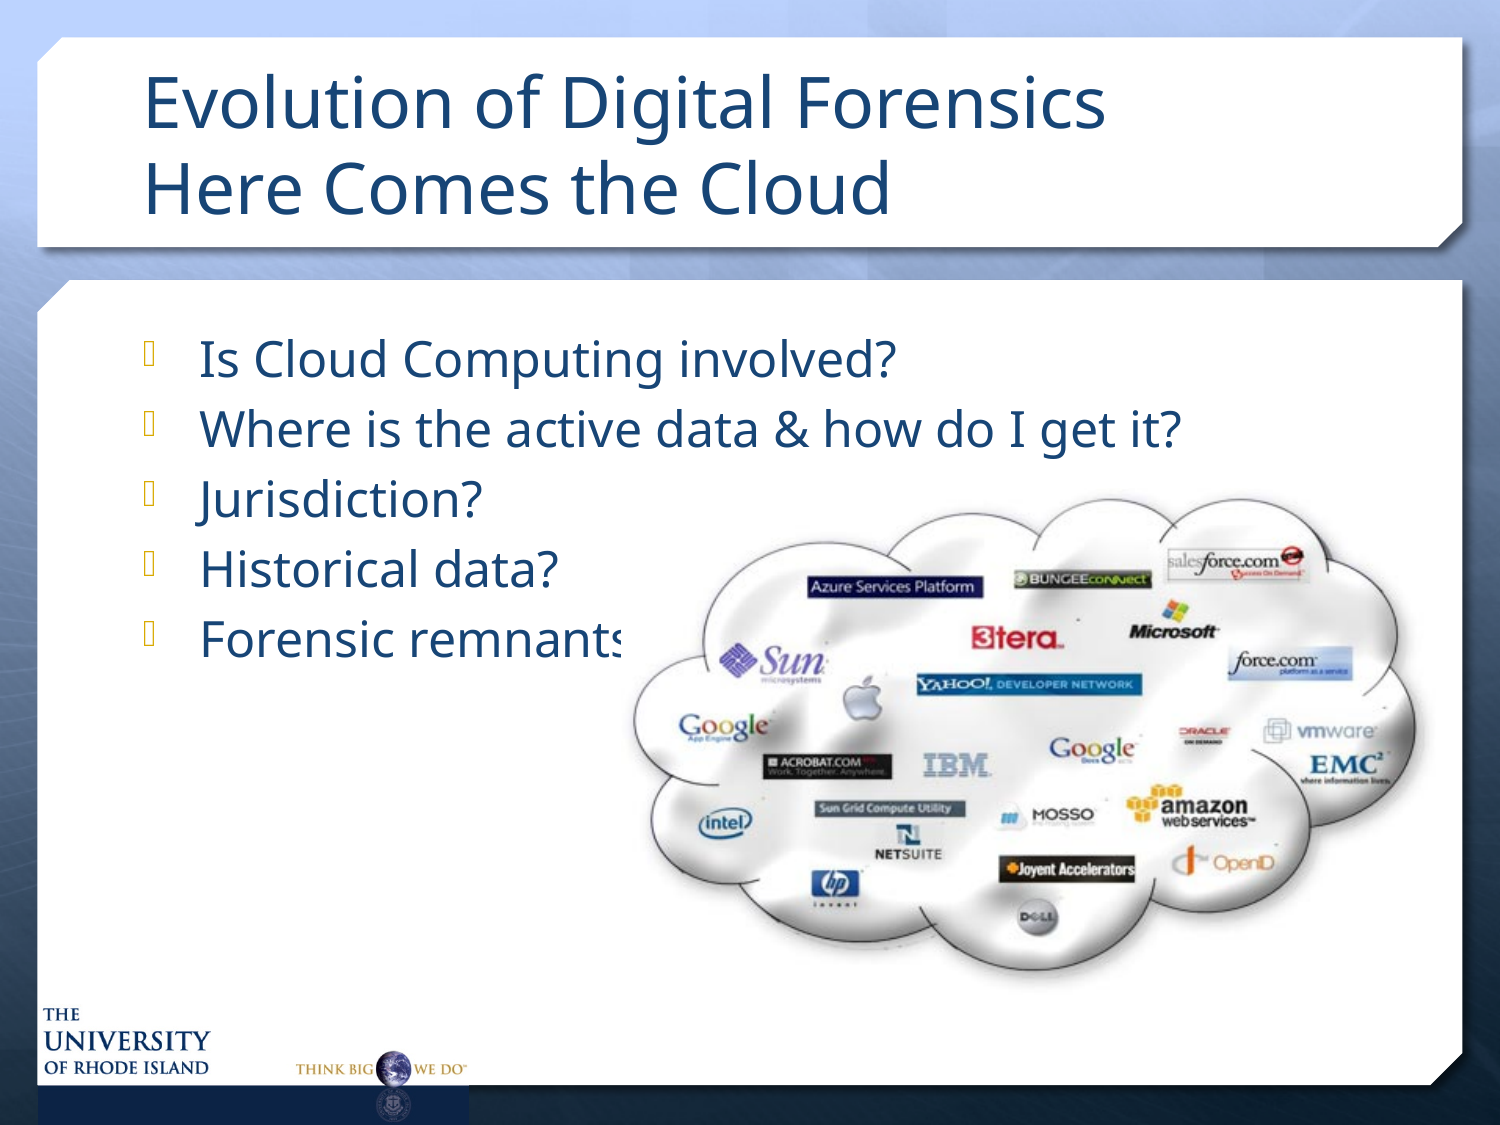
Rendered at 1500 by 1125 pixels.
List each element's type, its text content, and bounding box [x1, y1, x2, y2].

title Evolution of Digital Forensics Here Comes the Cloud [127, 48, 1372, 236]
picture [38, 1004, 469, 1125]
picture [620, 487, 1443, 997]
list Is Cloud Computing involved? Where is the active data & how do I get it? Jurisdiction? Historical data? Forensic remnants? [127, 319, 1372, 978]
